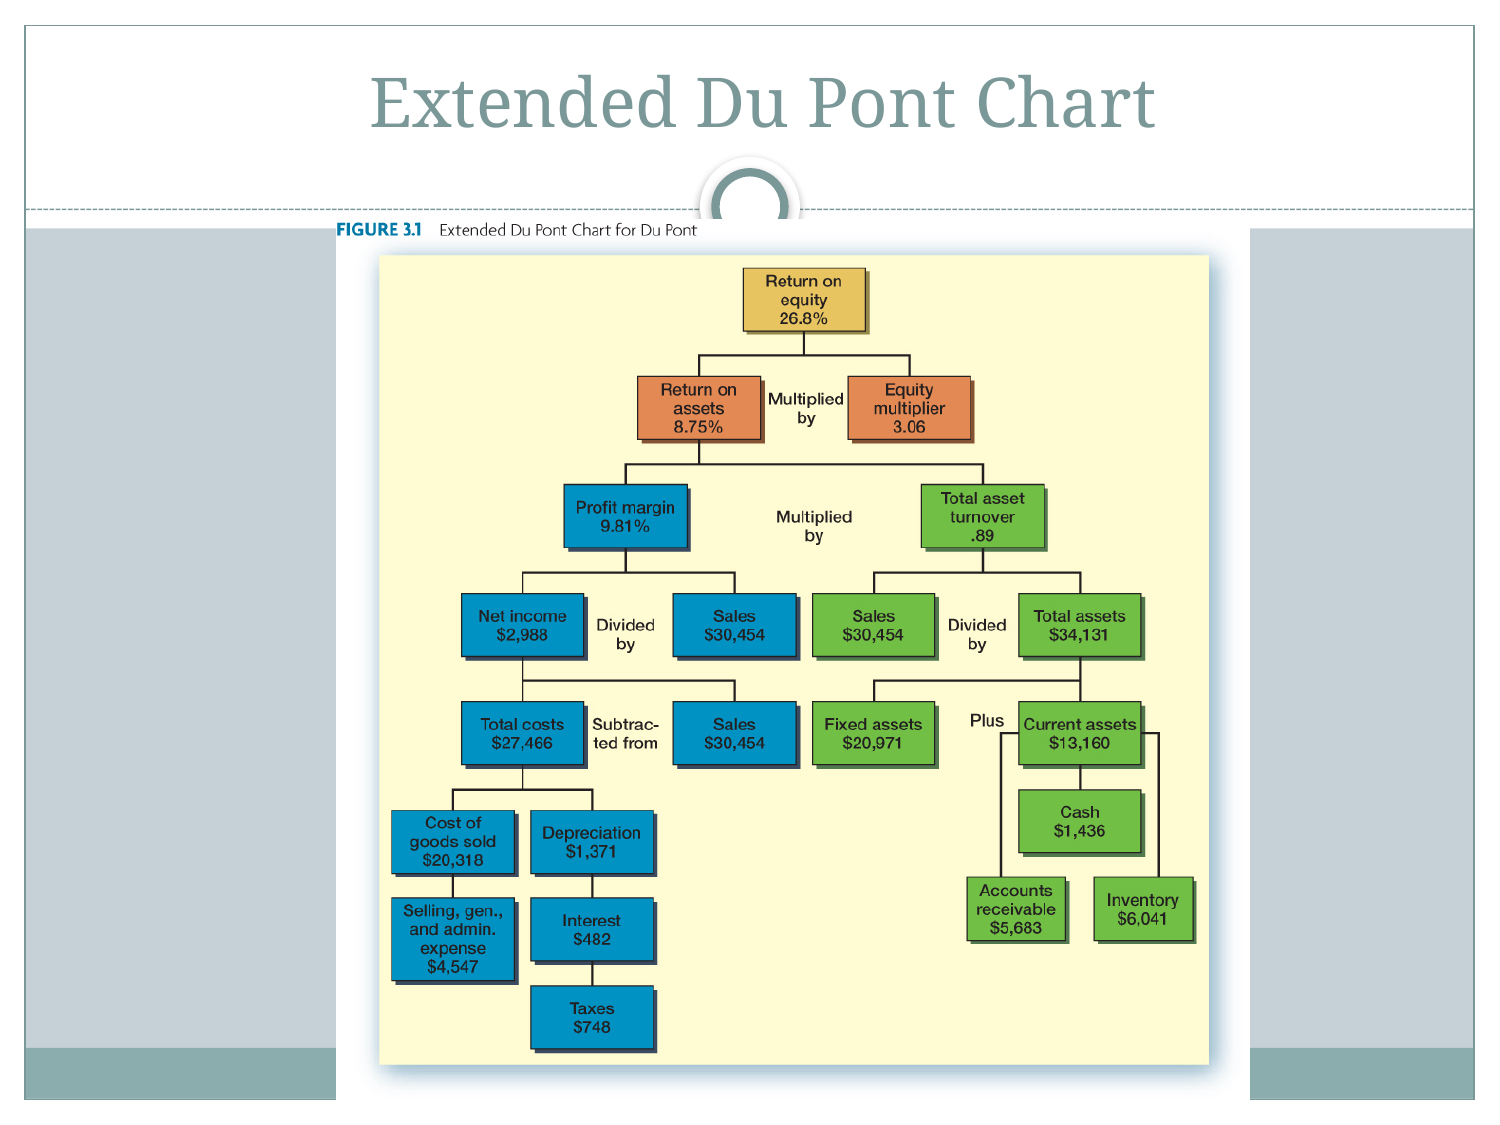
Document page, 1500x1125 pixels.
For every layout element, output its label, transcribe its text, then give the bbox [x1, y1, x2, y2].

title Extended Du Pont Chart [168, 38, 1359, 149]
picture [336, 219, 1250, 1107]
